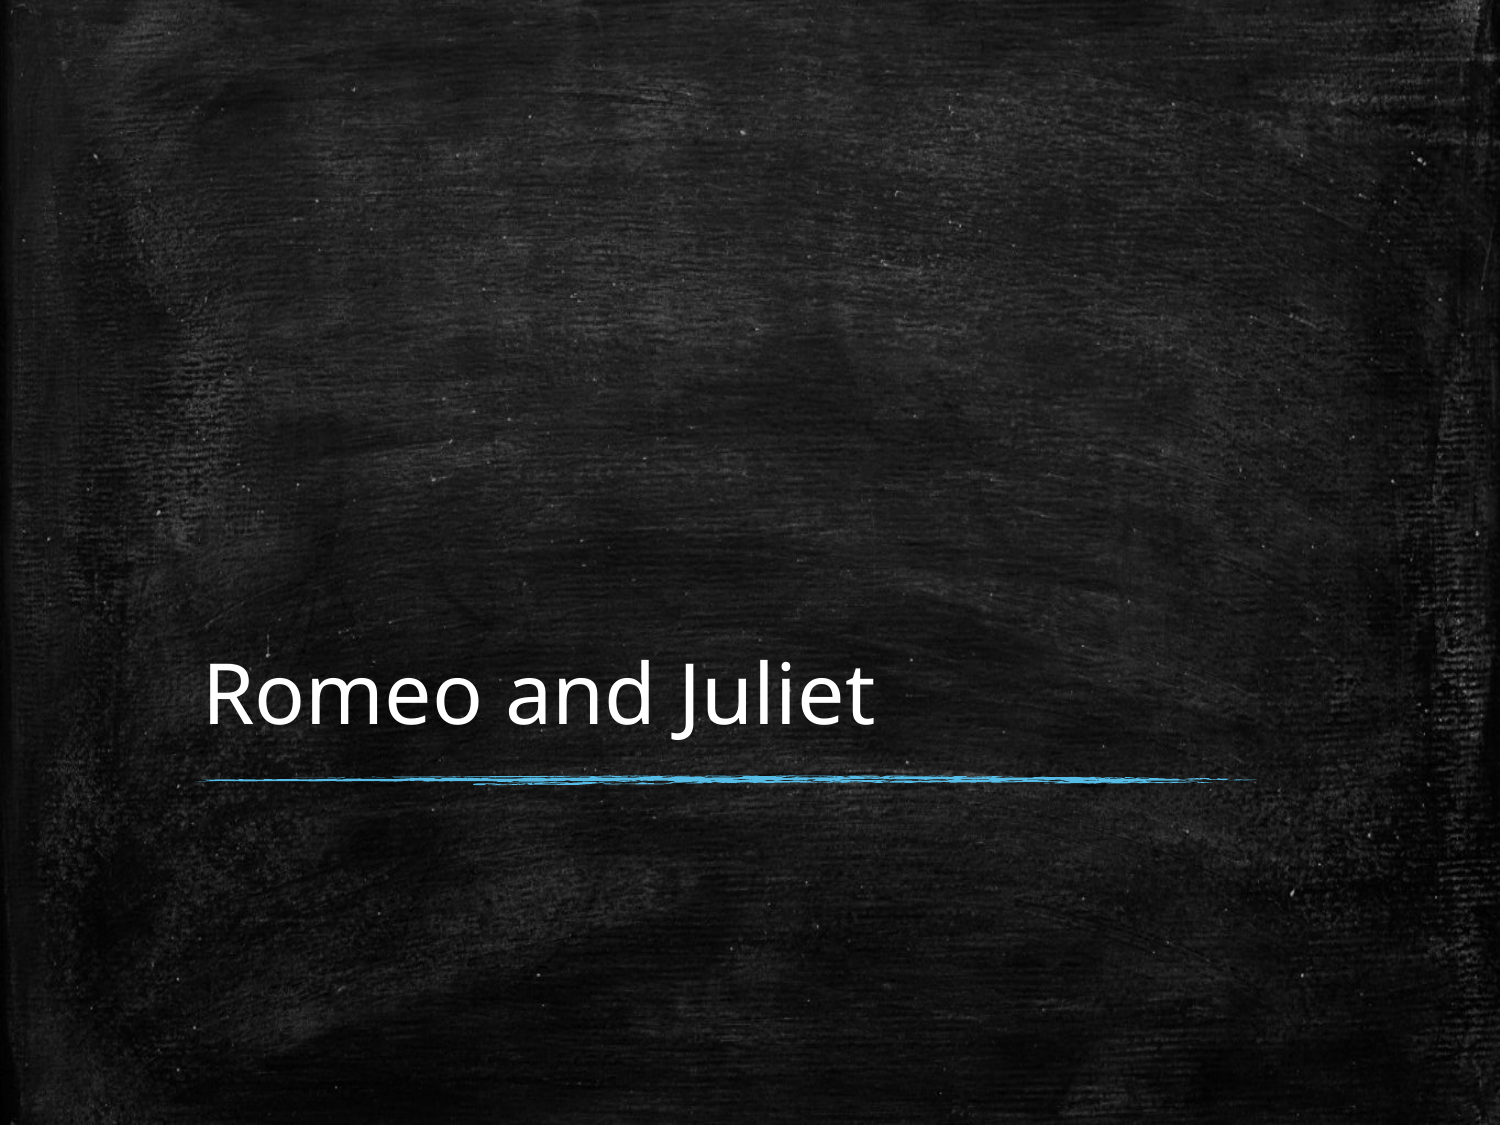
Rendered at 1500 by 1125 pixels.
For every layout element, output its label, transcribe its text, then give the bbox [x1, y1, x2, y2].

title Romeo and Juliet [187, 312, 1313, 750]
